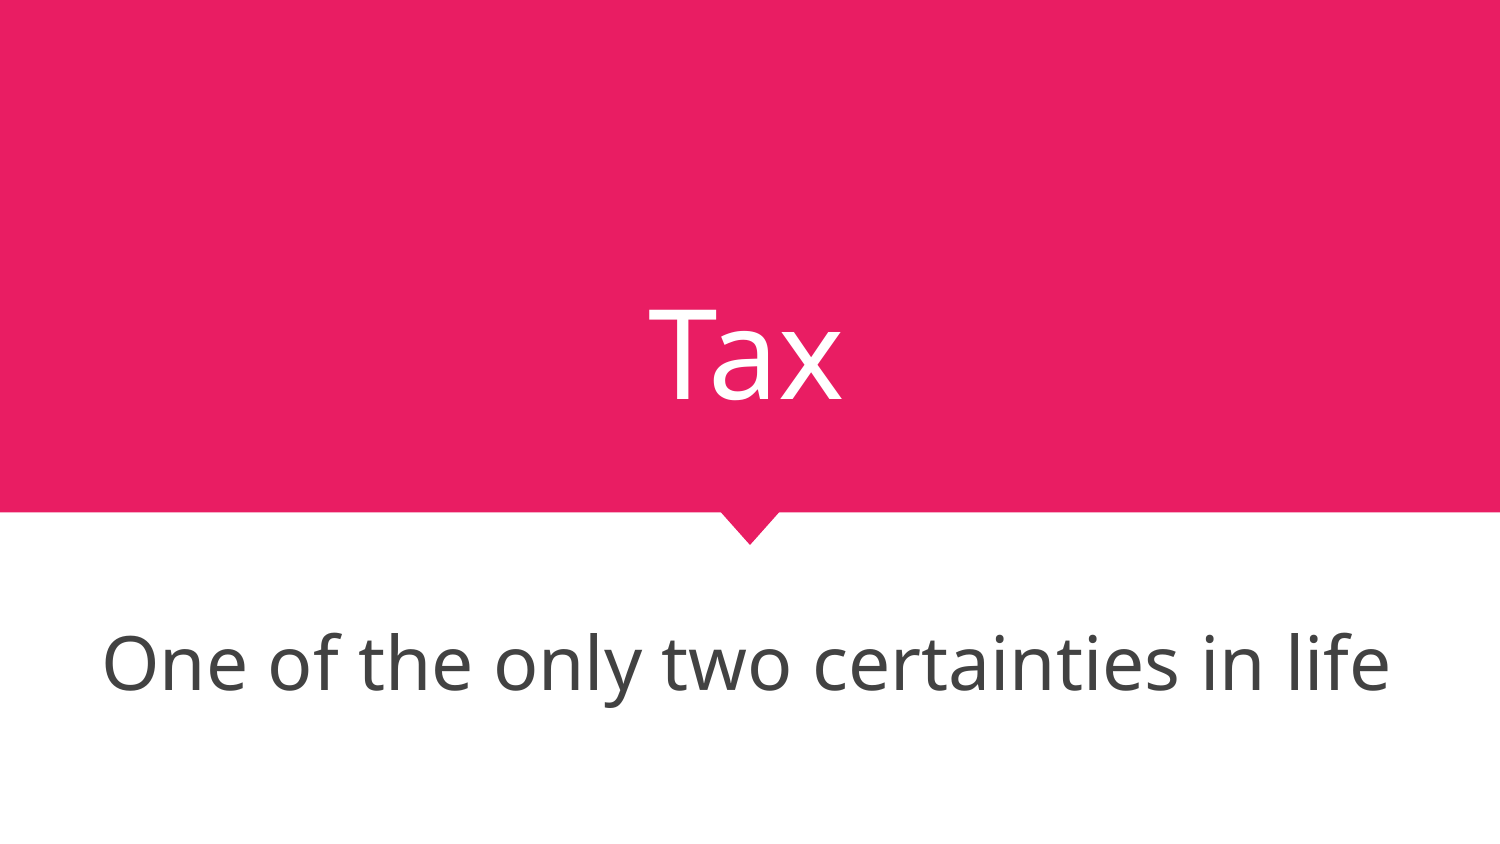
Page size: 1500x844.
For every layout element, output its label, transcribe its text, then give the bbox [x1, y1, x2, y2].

title Tax [67, 105, 1427, 452]
subtitle One of the only two certainties in life [67, 557, 1427, 765]
